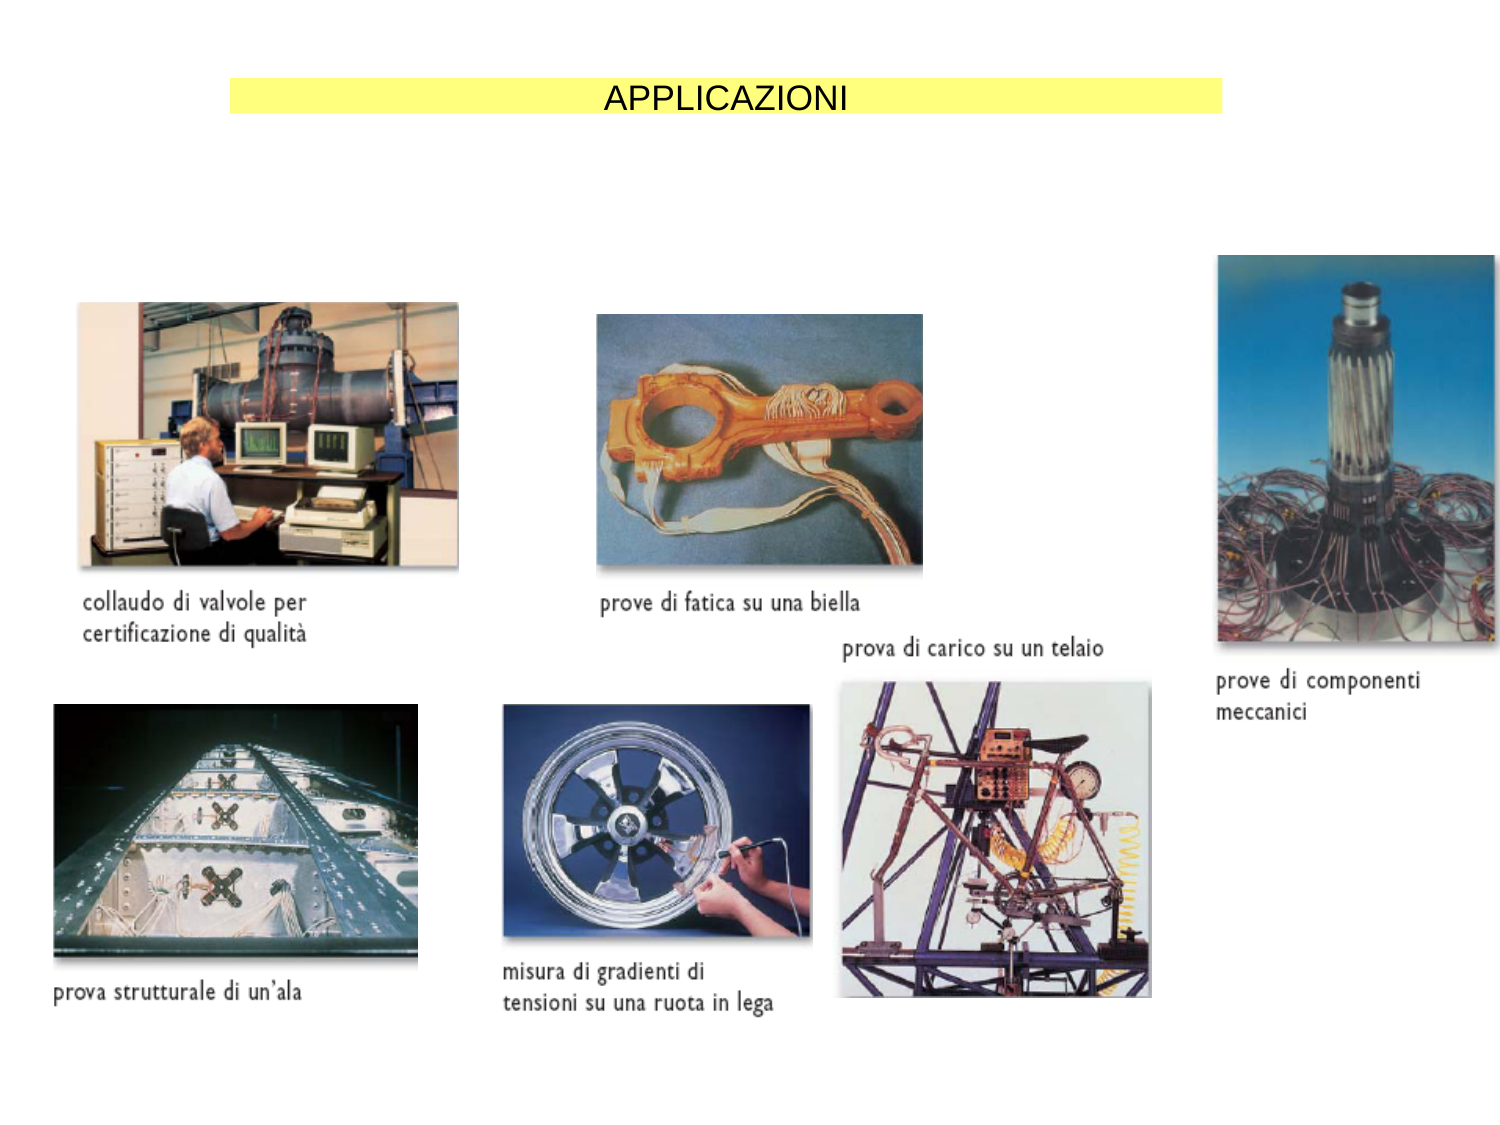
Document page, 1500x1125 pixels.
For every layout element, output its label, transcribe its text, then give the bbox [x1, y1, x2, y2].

picture [596, 314, 923, 619]
picture [501, 704, 813, 1022]
picture [1212, 255, 1500, 731]
picture [832, 633, 1152, 998]
picture [76, 302, 459, 653]
picture [53, 704, 418, 1019]
title APPLICAZIONI [230, 78, 1223, 114]
